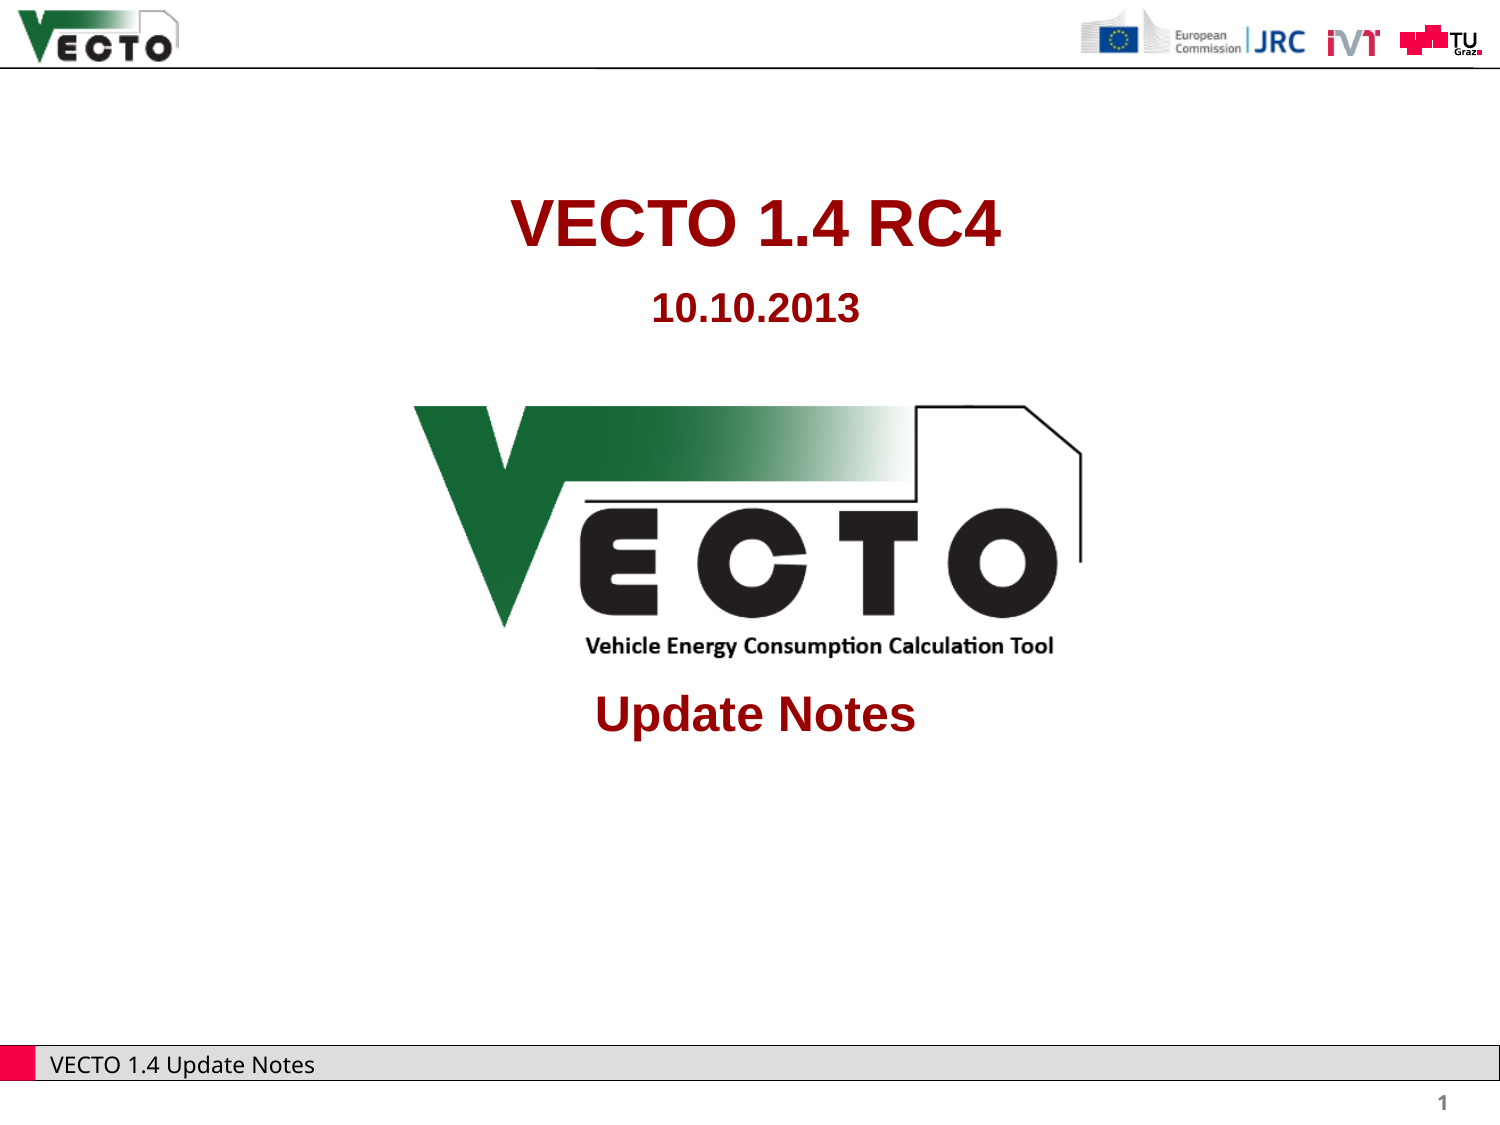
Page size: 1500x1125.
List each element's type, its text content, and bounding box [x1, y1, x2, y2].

picture [17, 9, 179, 65]
text_box VECTO 1.4 RC4 10.10.2013 Update Notes [88, 172, 1424, 749]
picture [407, 396, 1093, 665]
picture [1328, 30, 1380, 56]
picture [1080, 7, 1306, 54]
